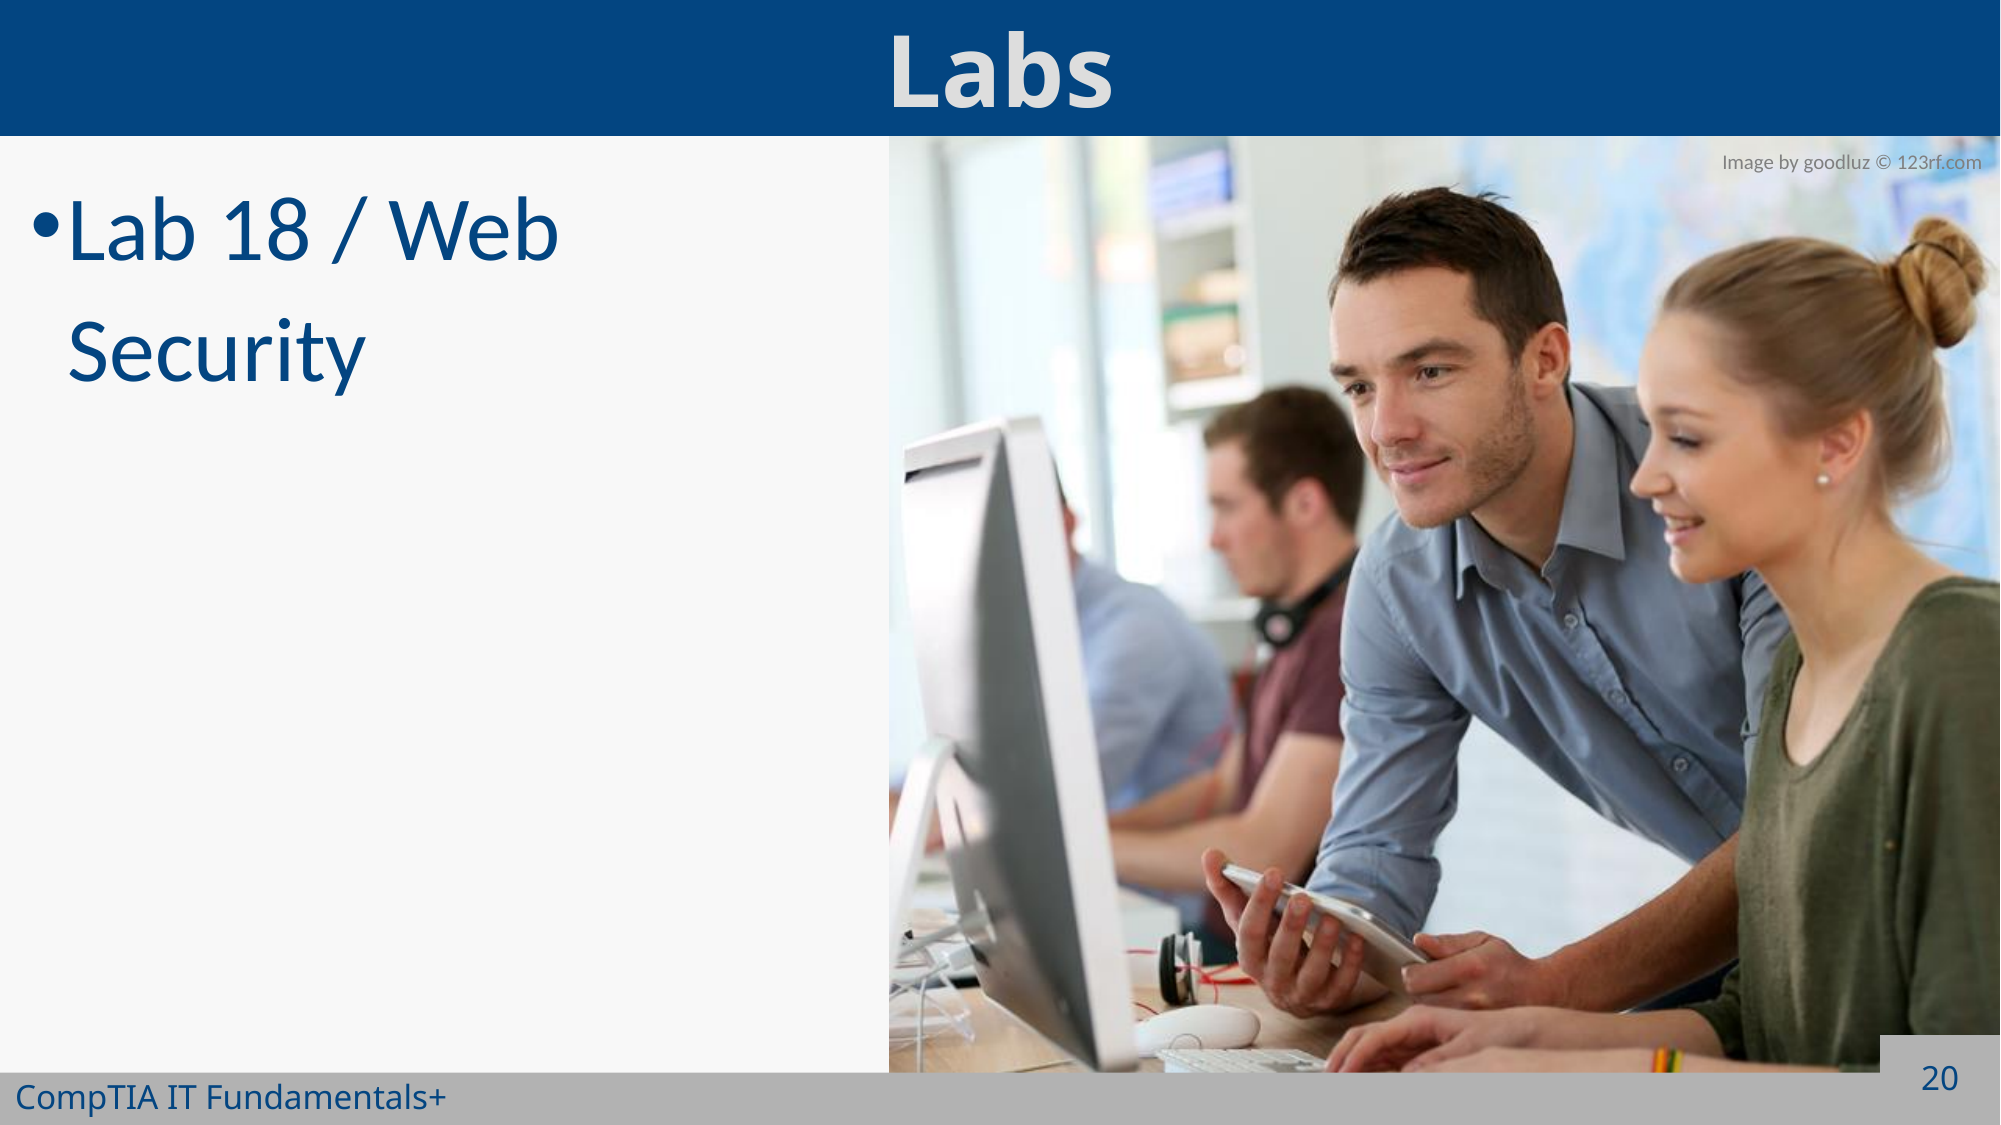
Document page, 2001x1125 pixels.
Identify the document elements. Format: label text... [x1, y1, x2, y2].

footer CompTIA IT Fundamentals+ [0, 1072, 1880, 1125]
slide_number 20 [1880, 1035, 2000, 1125]
picture [889, 136, 2000, 1072]
list Lab 18 / Web Security [15, 149, 890, 1065]
